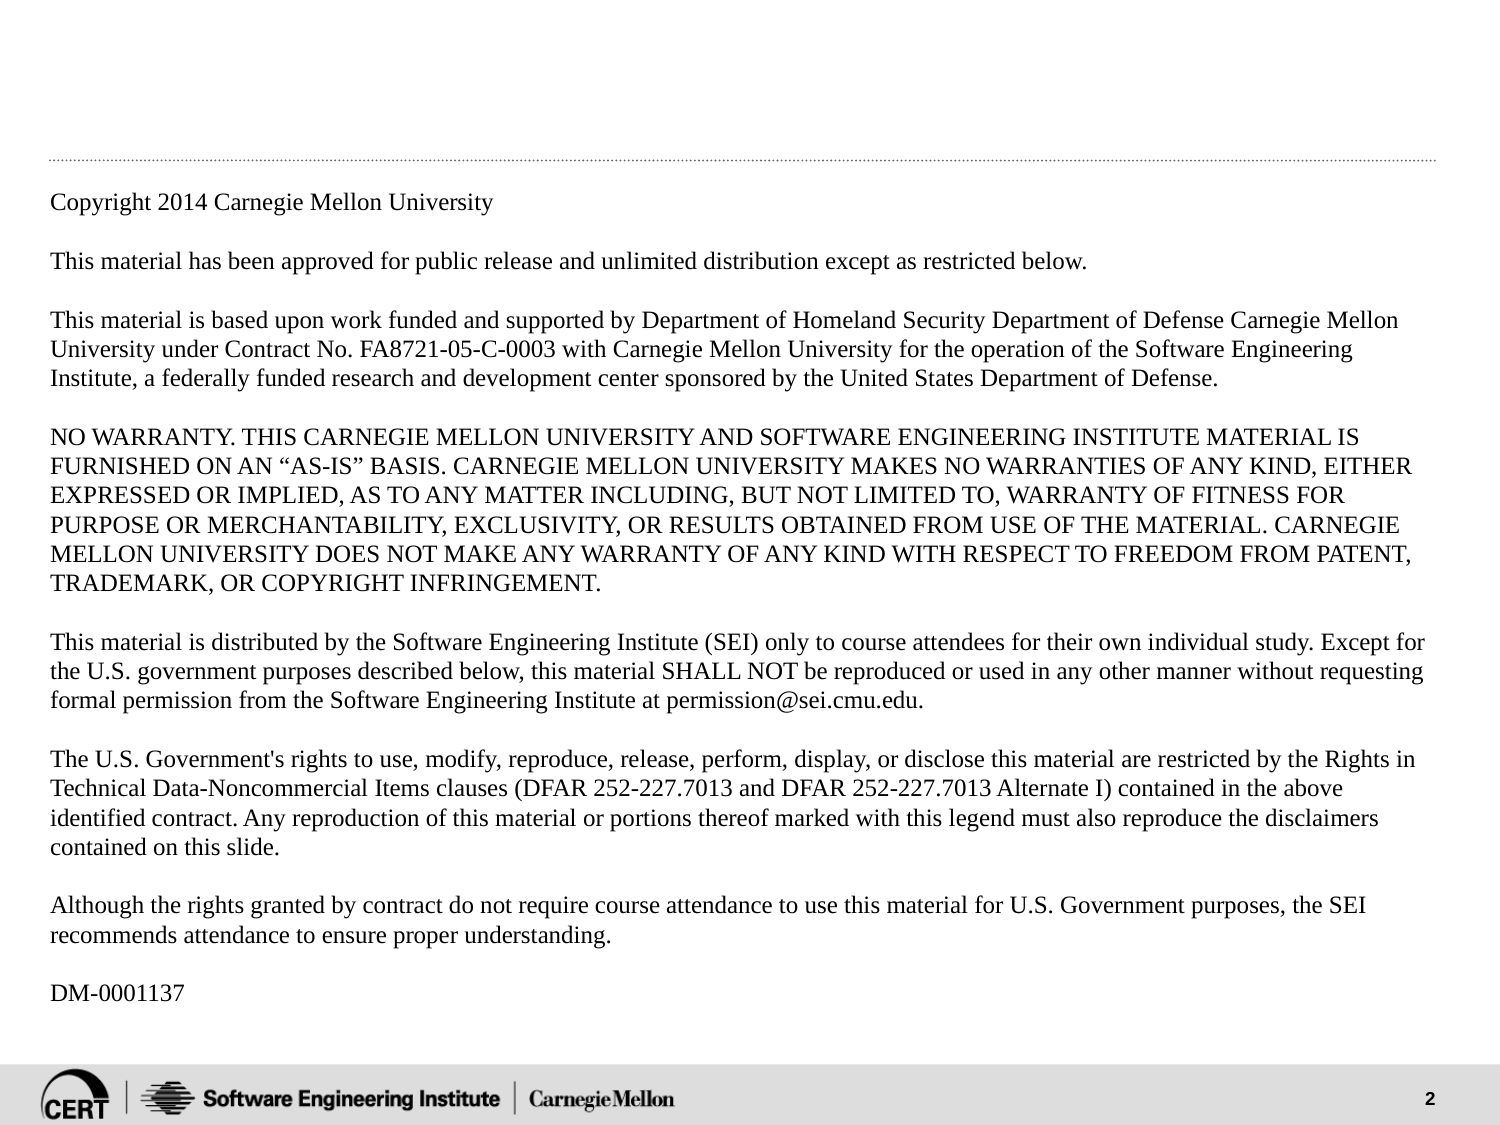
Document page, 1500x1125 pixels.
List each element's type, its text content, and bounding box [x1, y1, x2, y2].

picture [24, 1065, 688, 1125]
list Copyright 2014 Carnegie Mellon University This material has been approved for public release and unlimited distribution except as restricted below. This material is based upon work funded and supported by Department of Homeland Security Department of Defense Carnegie Mellon University under Contract No. FA8721-05-C-0003 with Carnegie Mellon University for the operation of the Software Engineering Institute, a federally funded research and development center sponsored by the United States Department of Defense. NO WARRANTY. THIS CARNEGIE MELLON UNIVERSITY AND SOFTWARE ENGINEERING INSTITUTE MATERIAL IS FURNISHED ON AN “AS-IS” BASIS. CARNEGIE MELLON UNIVERSITY MAKES NO WARRANTIES OF ANY KIND, EITHER EXPRESSED OR IMPLIED, AS TO ANY MATTER INCLUDING, BUT NOT LIMITED TO, WARRANTY OF FITNESS FOR PURPOSE OR MERCHANTABILITY, EXCLUSIVITY, OR RESULTS OBTAINED FROM USE OF THE MATERIAL. CARNEGIE MELLON UNIVERSITY DOES NOT MAKE ANY WARRANTY OF ANY KIND WITH RESPECT TO FREEDOM FROM PATENT, TRADEMARK, OR COPYRIGHT INFRINGEMENT. This material is distributed by the Software Engineering Institute (SEI) only to course attendees for their own individual study. Except for the U.S. government purposes described below, this material SHALL NOT be reproduced or used in any other manner without requesting formal permission from the Software Engineering Institute at permission@sei.cmu.edu. The U.S. Government's rights to use, modify, reproduce, release, perform, display, or disclose this material are restricted by the Rights in Technical Data-Noncommercial Items clauses (DFAR 252-227.7013 and DFAR 252-227.7013 Alternate I) contained in the above identified contract. Any reproduction of this material or portions thereof marked with this legend must also reproduce the disclaimers contained on this slide. Although the rights granted by contract do not require course attendance to use this material for U.S. Government purposes, the SEI recommends attendance to ensure proper understanding. DM-0001137 [49, 187, 1438, 1051]
